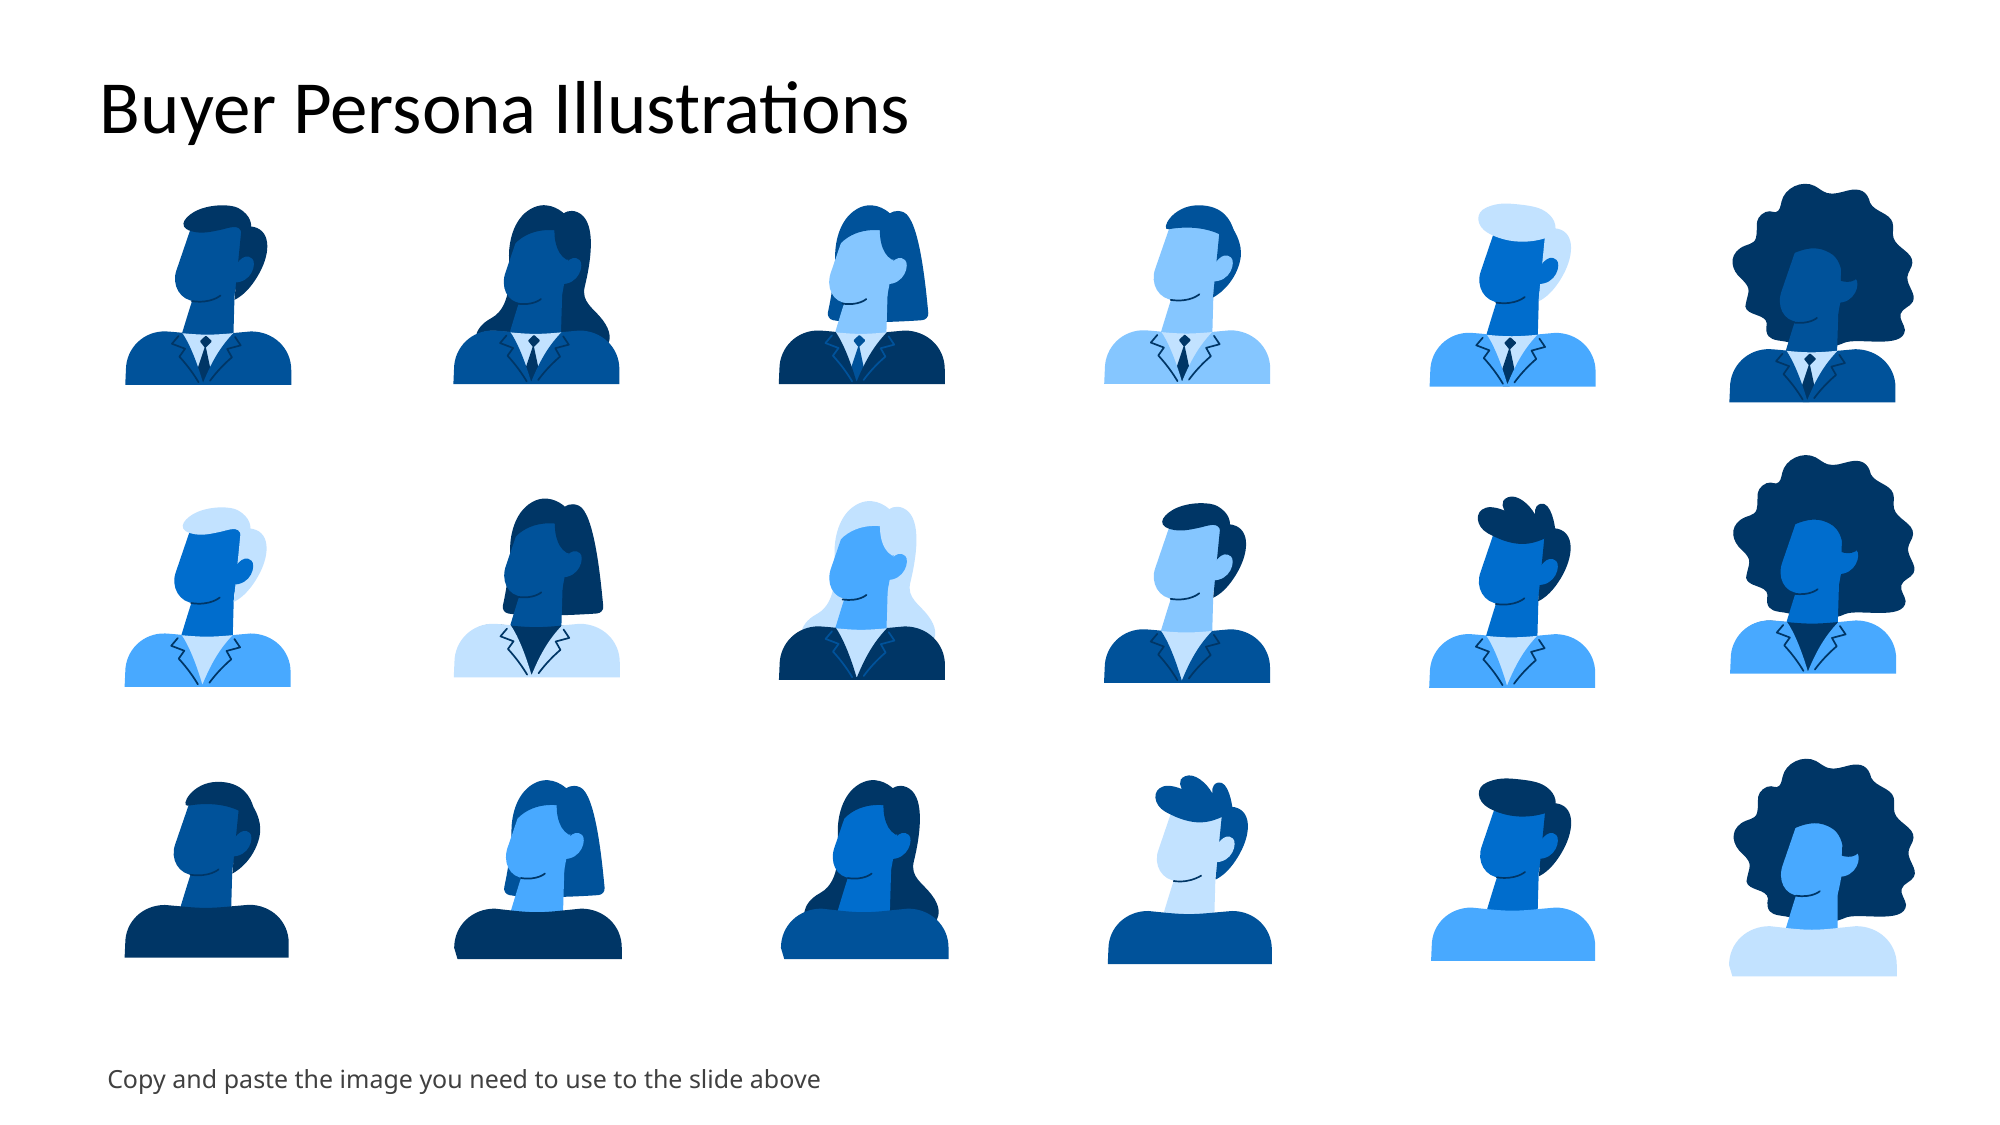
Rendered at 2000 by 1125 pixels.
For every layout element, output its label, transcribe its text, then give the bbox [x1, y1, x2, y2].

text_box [1429, 203, 1596, 387]
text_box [778, 204, 945, 385]
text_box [1107, 775, 1273, 965]
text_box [1103, 204, 1271, 385]
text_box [453, 498, 620, 678]
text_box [1729, 183, 1915, 403]
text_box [1428, 496, 1596, 689]
text_box Copy and paste the image you need to use to the slide above [92, 1055, 1181, 1101]
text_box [124, 205, 292, 386]
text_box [780, 779, 949, 960]
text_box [1103, 502, 1271, 684]
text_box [1728, 758, 1916, 977]
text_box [1430, 778, 1596, 962]
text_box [453, 779, 622, 960]
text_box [124, 507, 291, 688]
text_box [124, 781, 289, 958]
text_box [453, 204, 620, 385]
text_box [1729, 454, 1915, 674]
title Buyer Persona Illustrations [99, 45, 1900, 162]
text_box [778, 500, 946, 681]
